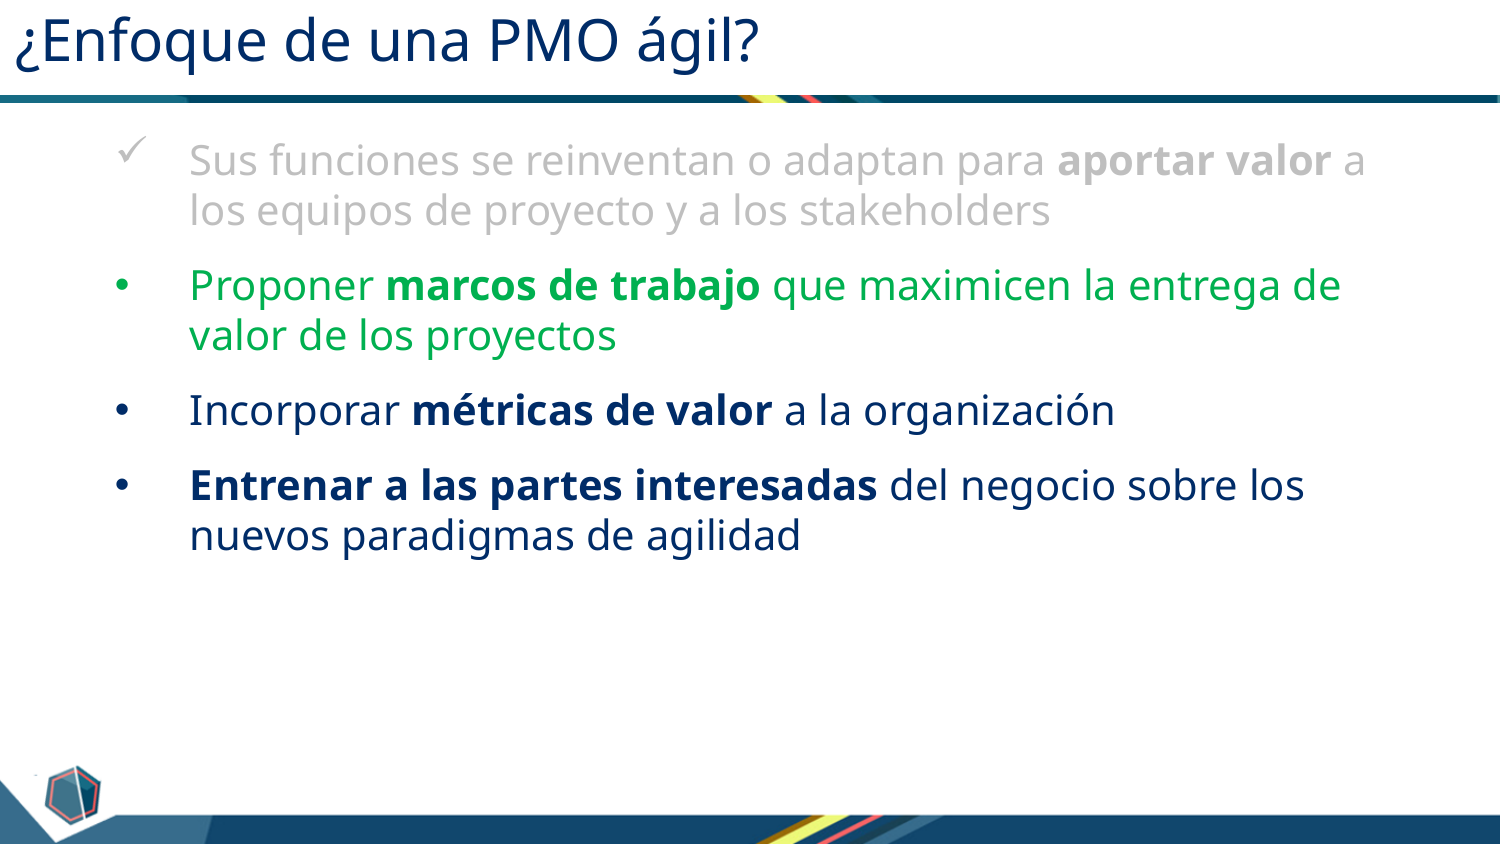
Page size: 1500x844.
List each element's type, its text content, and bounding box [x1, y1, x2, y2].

title ¿Enfoque de una PMO ágil? [0, 0, 1447, 77]
picture [0, 694, 1500, 844]
picture [0, 0, 1500, 563]
text_box Sus funciones se reinventan o adaptan para aportar valor a los equipos de proyecto y a los stakeholders Proponer marcos de trabajo que maximicen la entrega de valor de los proyectos Incorporar métricas de valor a la organización Entrenar a las partes interesadas del negocio sobre los nuevos paradigmas de agilidad [100, 126, 1447, 765]
